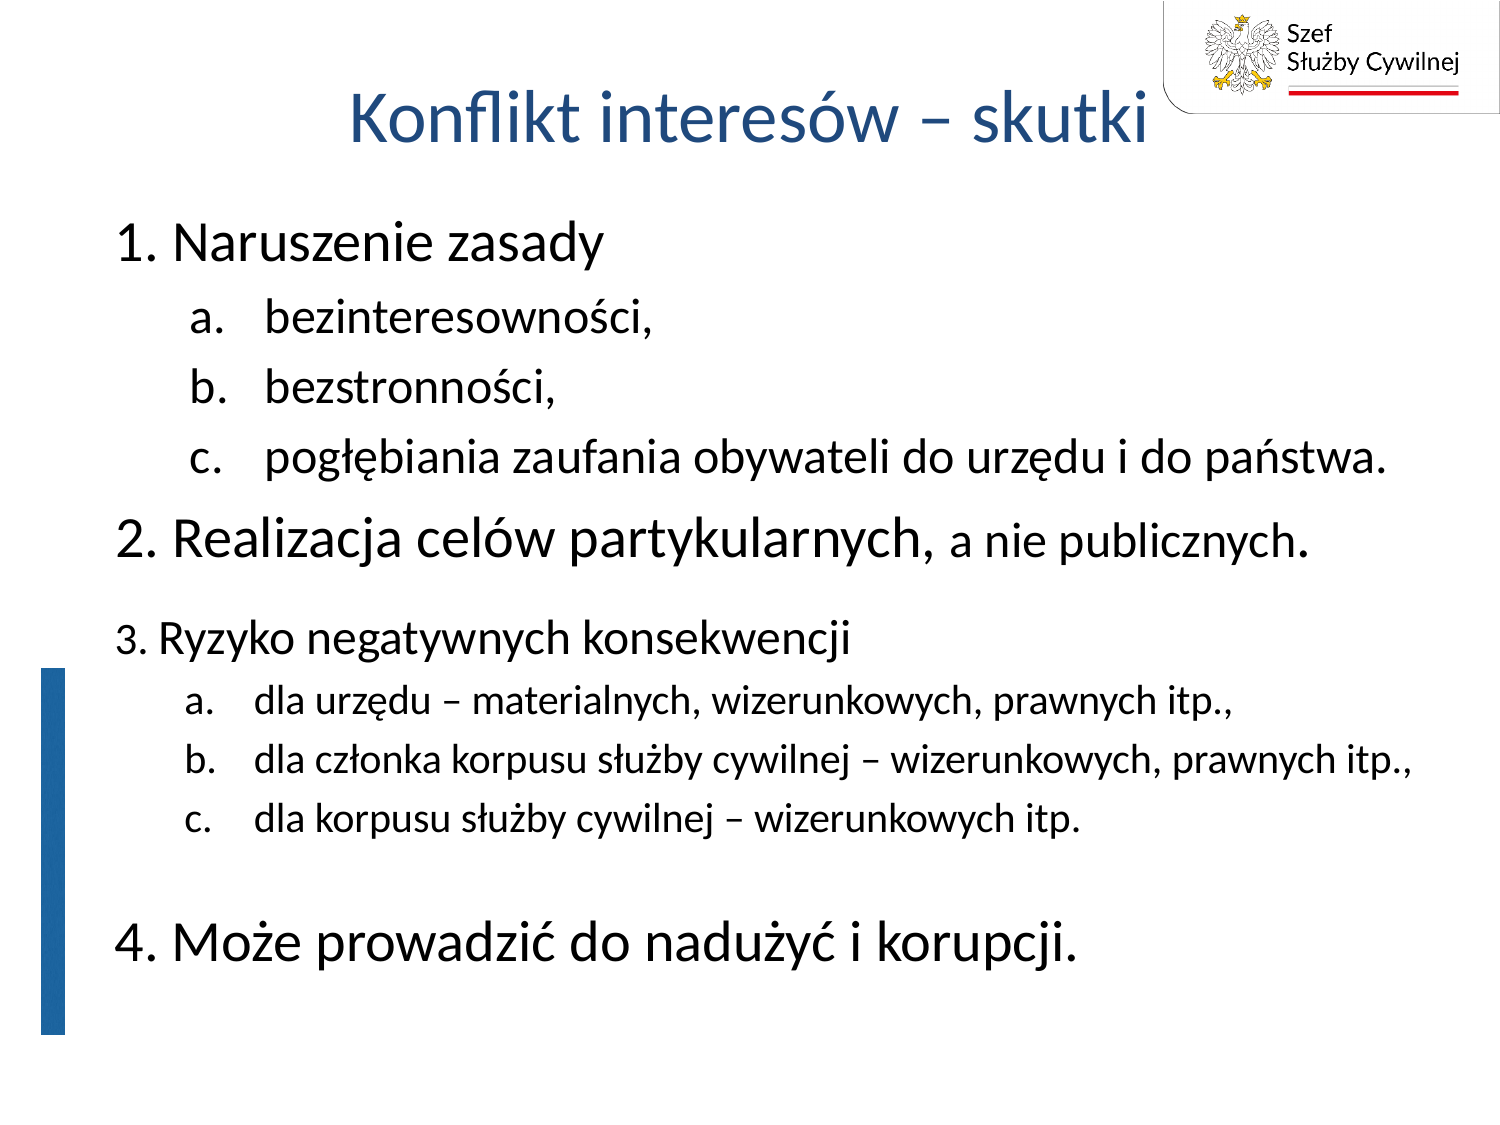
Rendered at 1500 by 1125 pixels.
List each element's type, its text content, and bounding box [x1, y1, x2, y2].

title Konflikt interesów – skutki [100, 60, 1400, 185]
text_box 4. Może prowadzić do nadużyć i korupcji. [99, 895, 1423, 990]
list 1. Naruszenie zasady bezinteresowności, bezstronności, pogłębiania zaufania obywateli do urzędu i do państwa. [100, 196, 1424, 491]
text_box 3. Ryzyko negatywnych konsekwencji dla urzędu – materialnych, wizerunkowych, prawnych itp., dla członka korpusu służby cywilnej – wizerunkowych, prawnych itp., dla korpusu służby cywilnej – wizerunkowych itp. [99, 597, 1459, 894]
picture [1163, 0, 1500, 114]
picture [41, 668, 65, 1035]
text_box 2. Realizacja celów partykularnych, a nie publicznych. [100, 491, 1424, 587]
